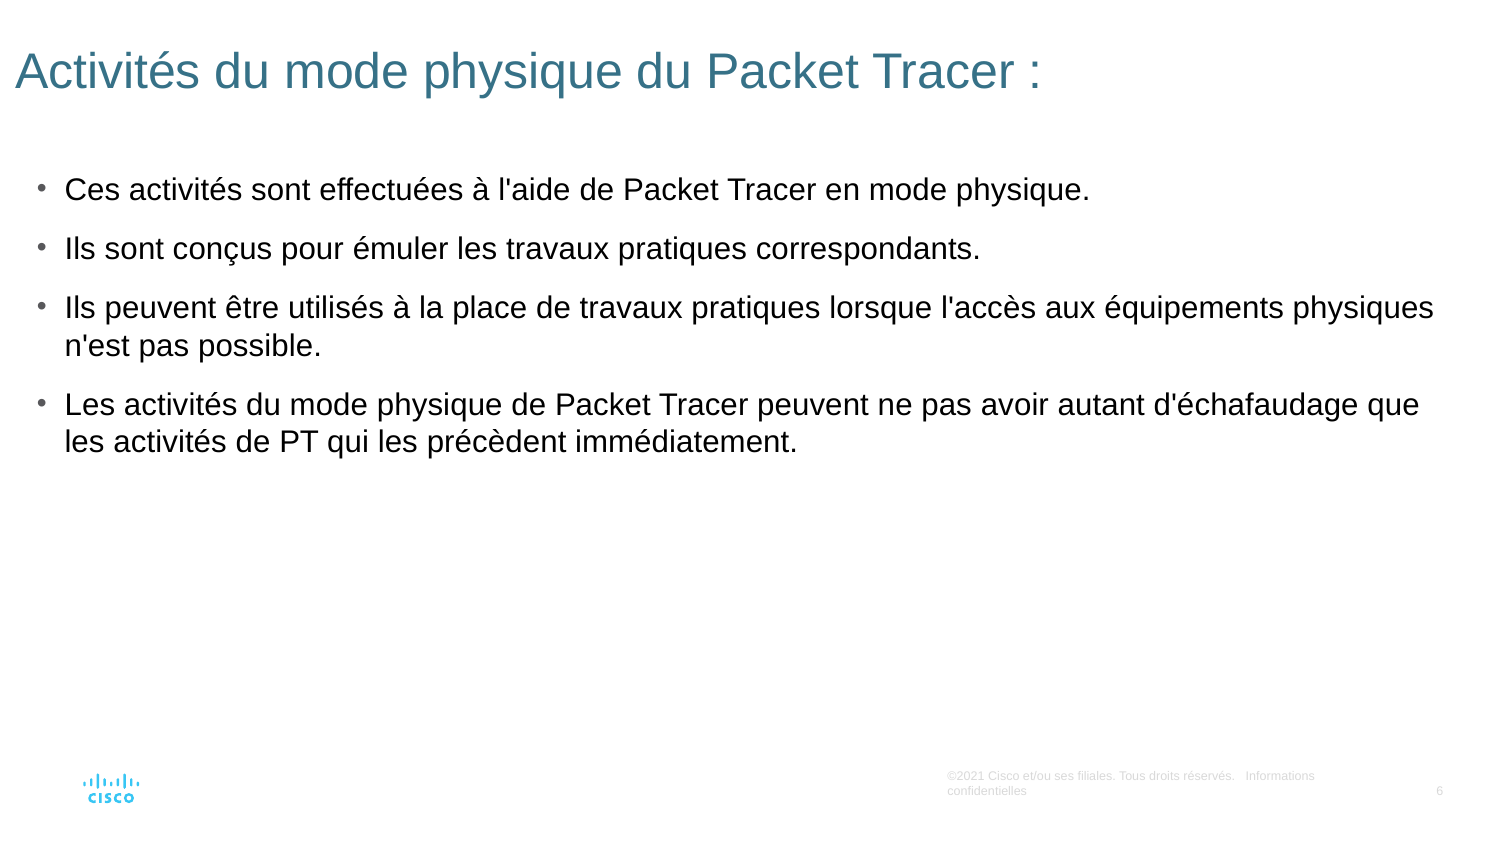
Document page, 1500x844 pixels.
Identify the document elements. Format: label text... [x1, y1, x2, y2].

title Activités du mode physique du Packet Tracer : [0, 6, 1500, 131]
text_box Ces activités sont effectuées à l'aide de Packet Tracer en mode physique. Ils sont conçus pour émuler les travaux pratiques correspondants. Ils peuvent être utilisés à la place de travaux pratiques lorsque l'accès aux équipements physiques n'est pas possible. Les activités du mode physique de Packet Tracer peuvent ne pas avoir autant d'échafaudage que les activités de PT qui les précèdent immédiatement. [21, 161, 1479, 759]
